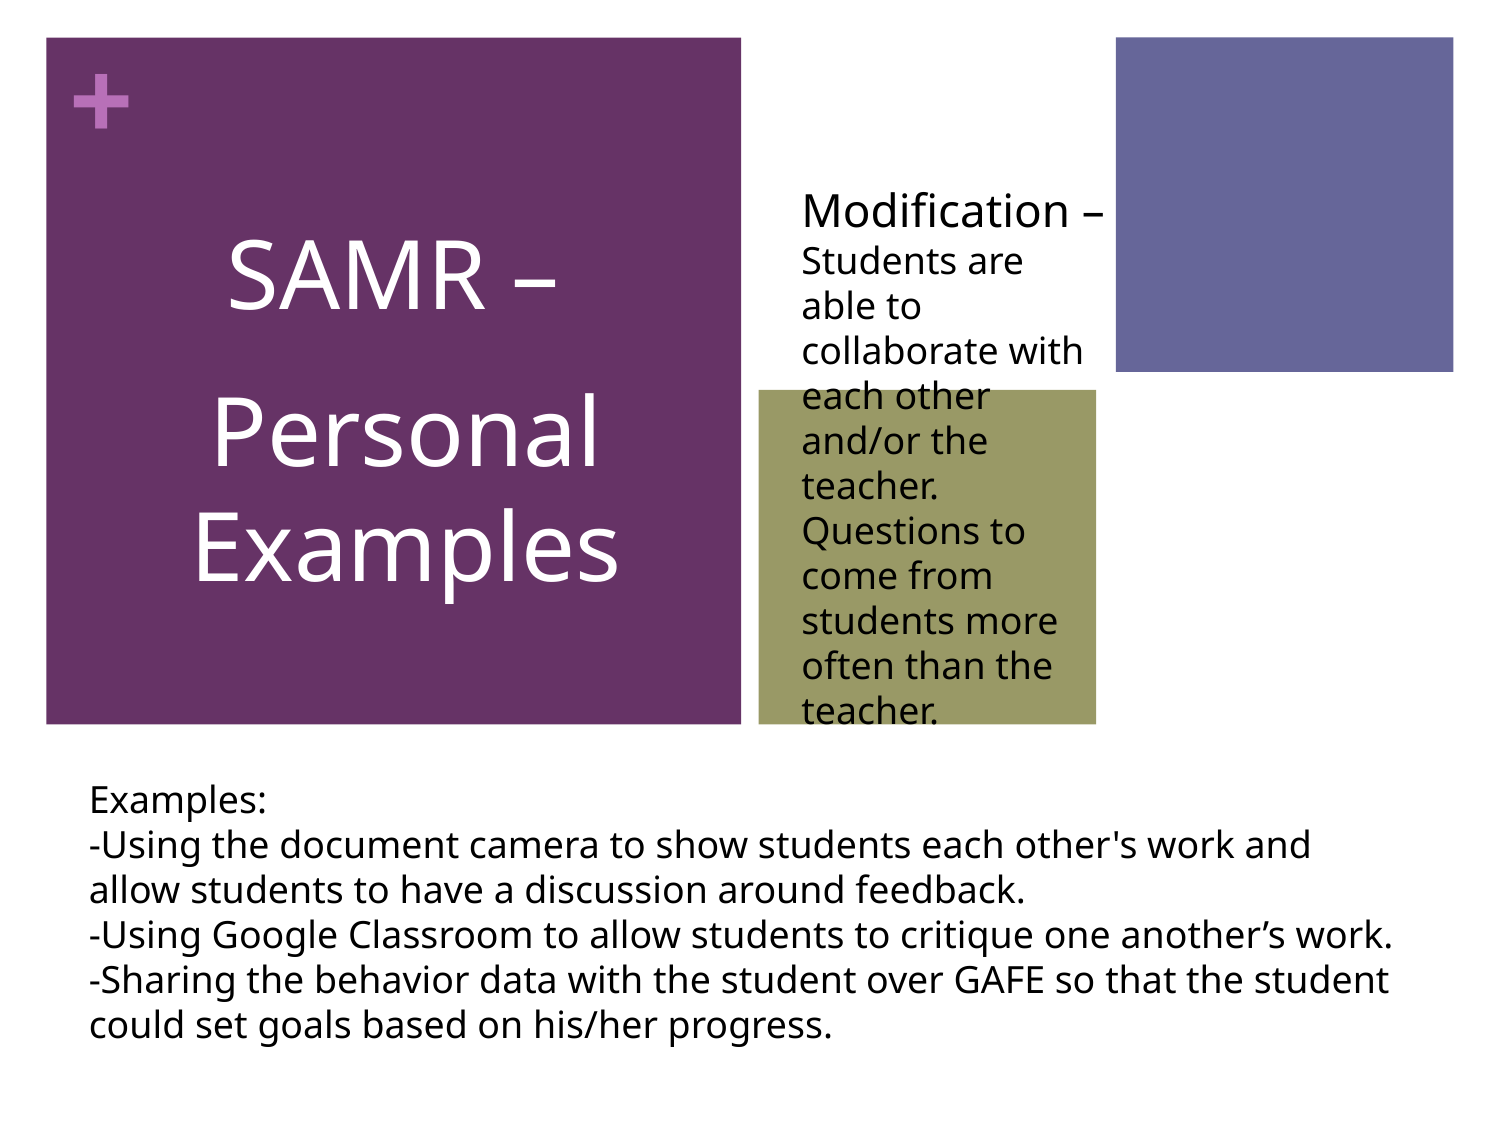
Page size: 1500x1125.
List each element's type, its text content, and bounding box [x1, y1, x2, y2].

list SAMR – Personal Examples [73, 206, 738, 627]
text_box Modification – Students are able to collaborate with each other and/or the teacher. Questions to come from students more often than the teacher. [786, 174, 1121, 740]
text_box Examples: -Using the document camera to show students each other's work and allow students to have a discussion around feedback. -Using Google Classroom to allow students to critique one another’s work. -Sharing the behavior data with the student over GAFE so that the student could set goals based on his/her progress. [73, 768, 1427, 1053]
